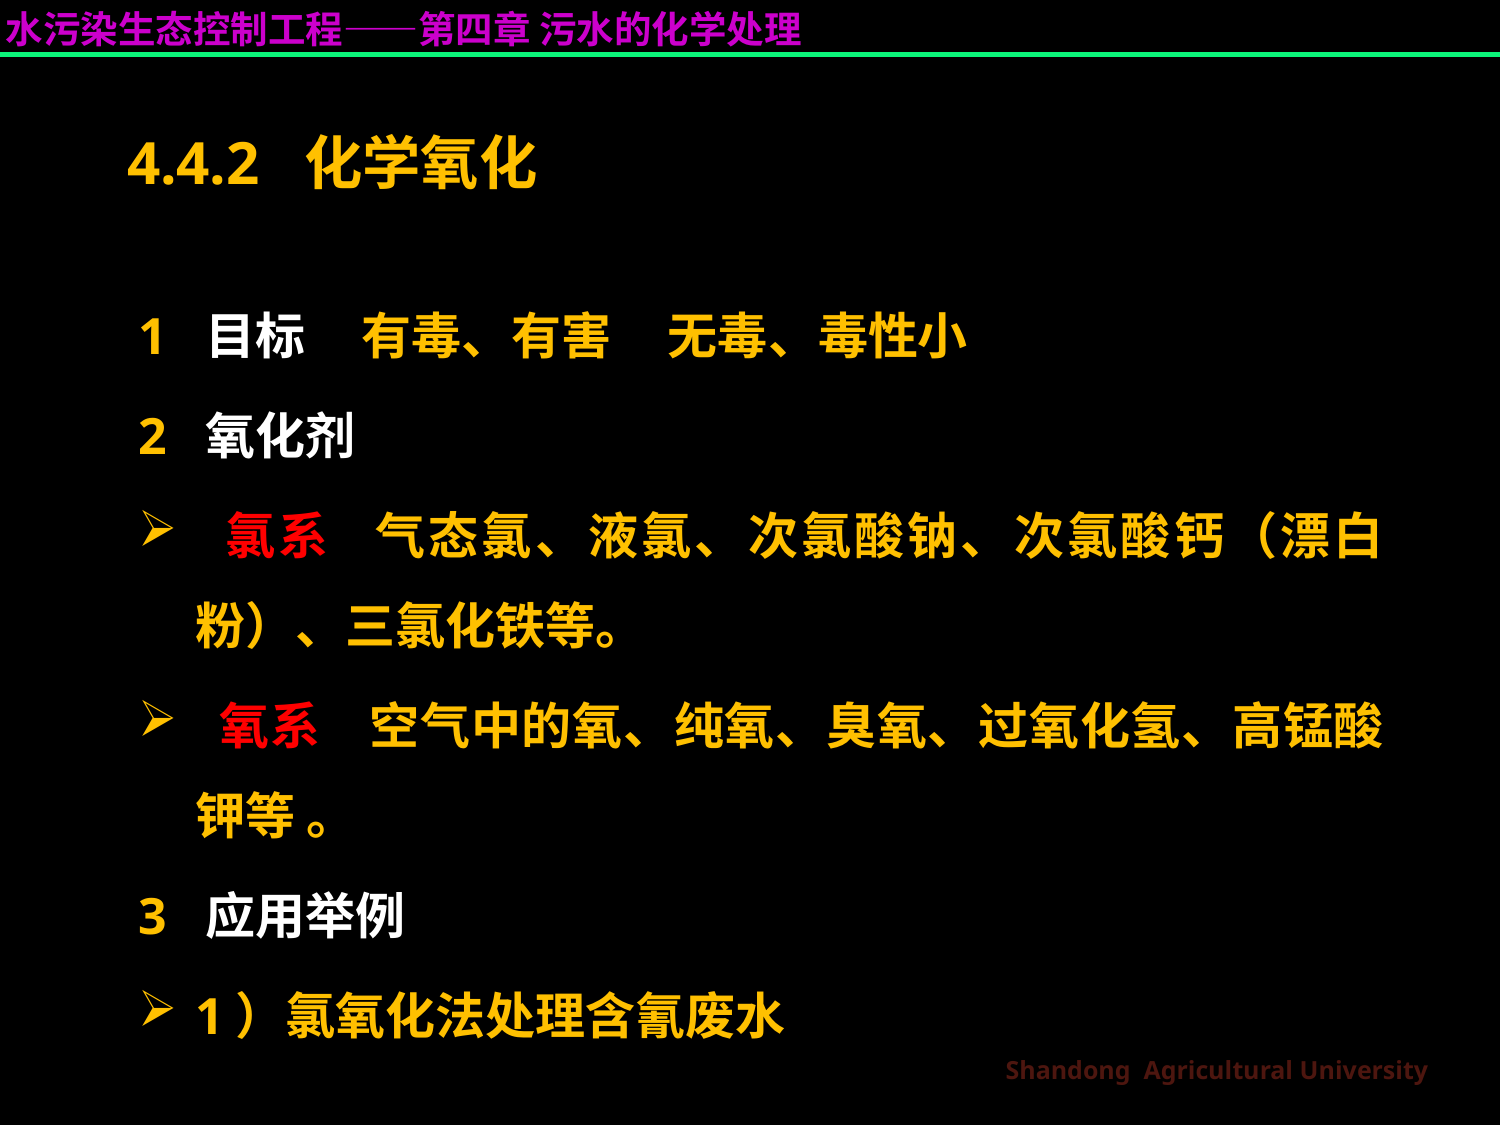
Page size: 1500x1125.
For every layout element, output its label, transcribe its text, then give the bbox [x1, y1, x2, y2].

title 4.4.2 化学氧化 [112, 90, 1388, 232]
list 1 目标 有毒、有害 无毒、毒性小 2 氧化剂 氯系 气态氯、液氯、次氯酸钠、次氯酸钙（漂白粉）、三氯化铁等。 氧系 空气中的氧、纯氧、臭氧、过氧化氢、高锰酸钾等 。 3 应用举例 1）氯氧化法处理含氰废水 [123, 267, 1399, 1059]
